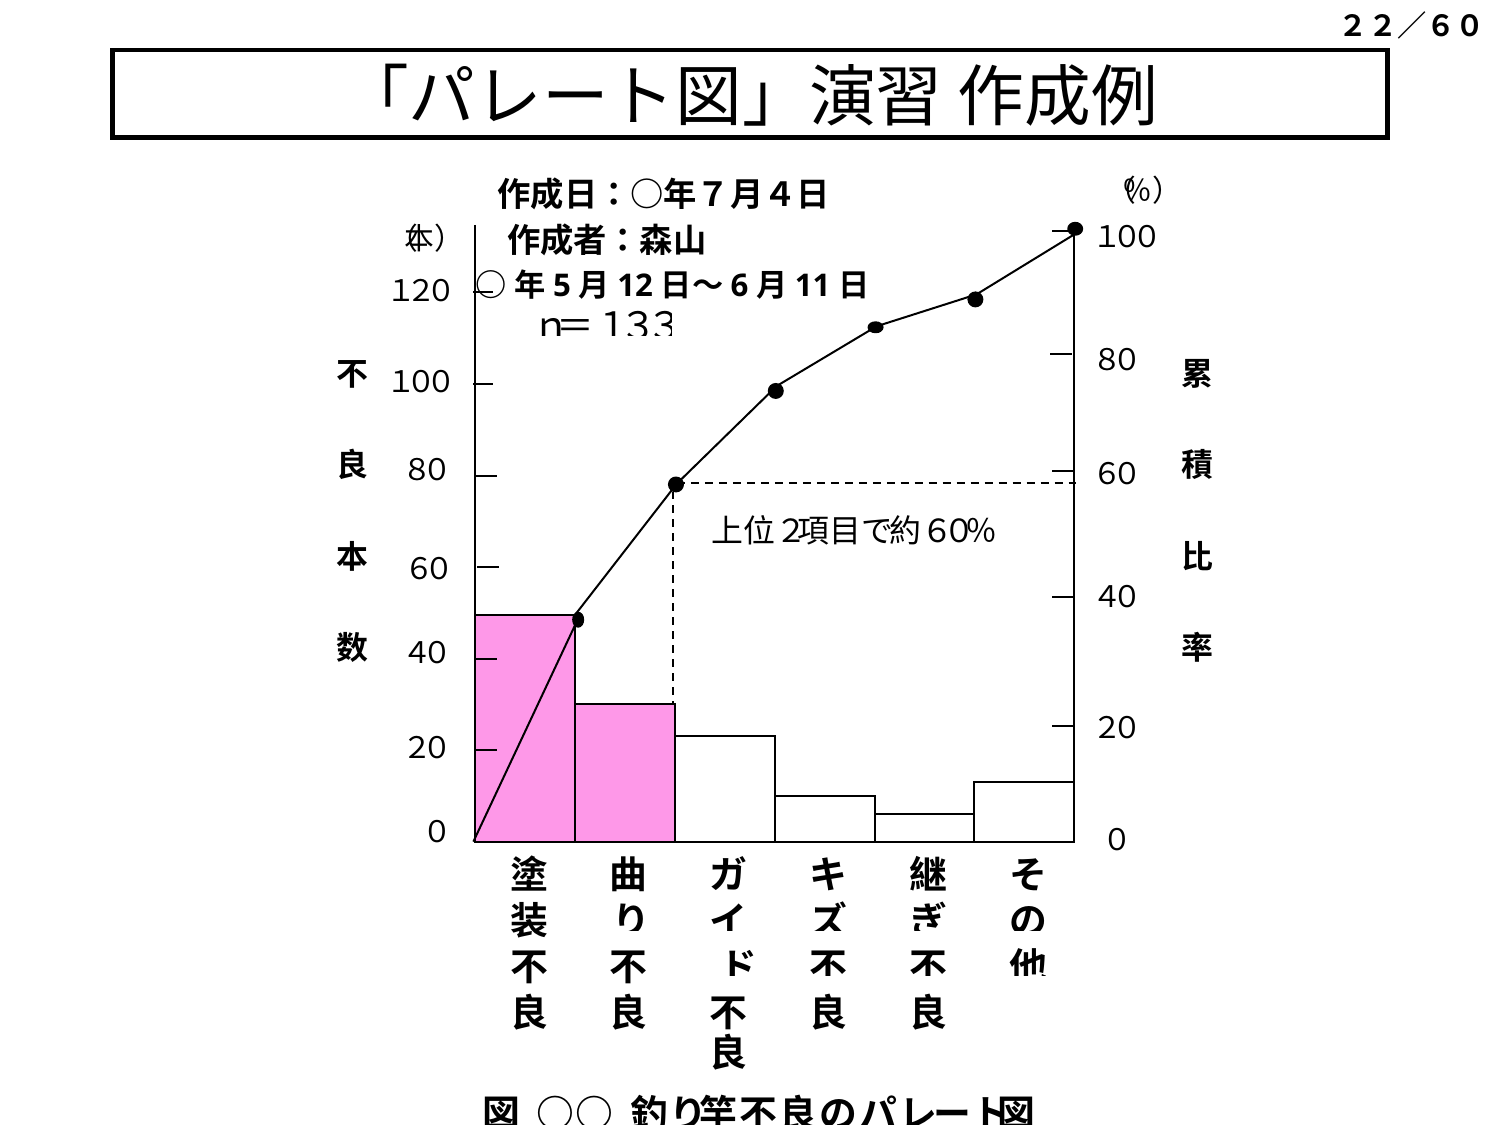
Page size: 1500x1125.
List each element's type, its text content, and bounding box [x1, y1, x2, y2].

title 「パレート図」演習 作成例 [112, 50, 1388, 138]
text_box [316, 153, 1226, 1125]
text_box ２２／６０ [1324, 0, 1500, 85]
